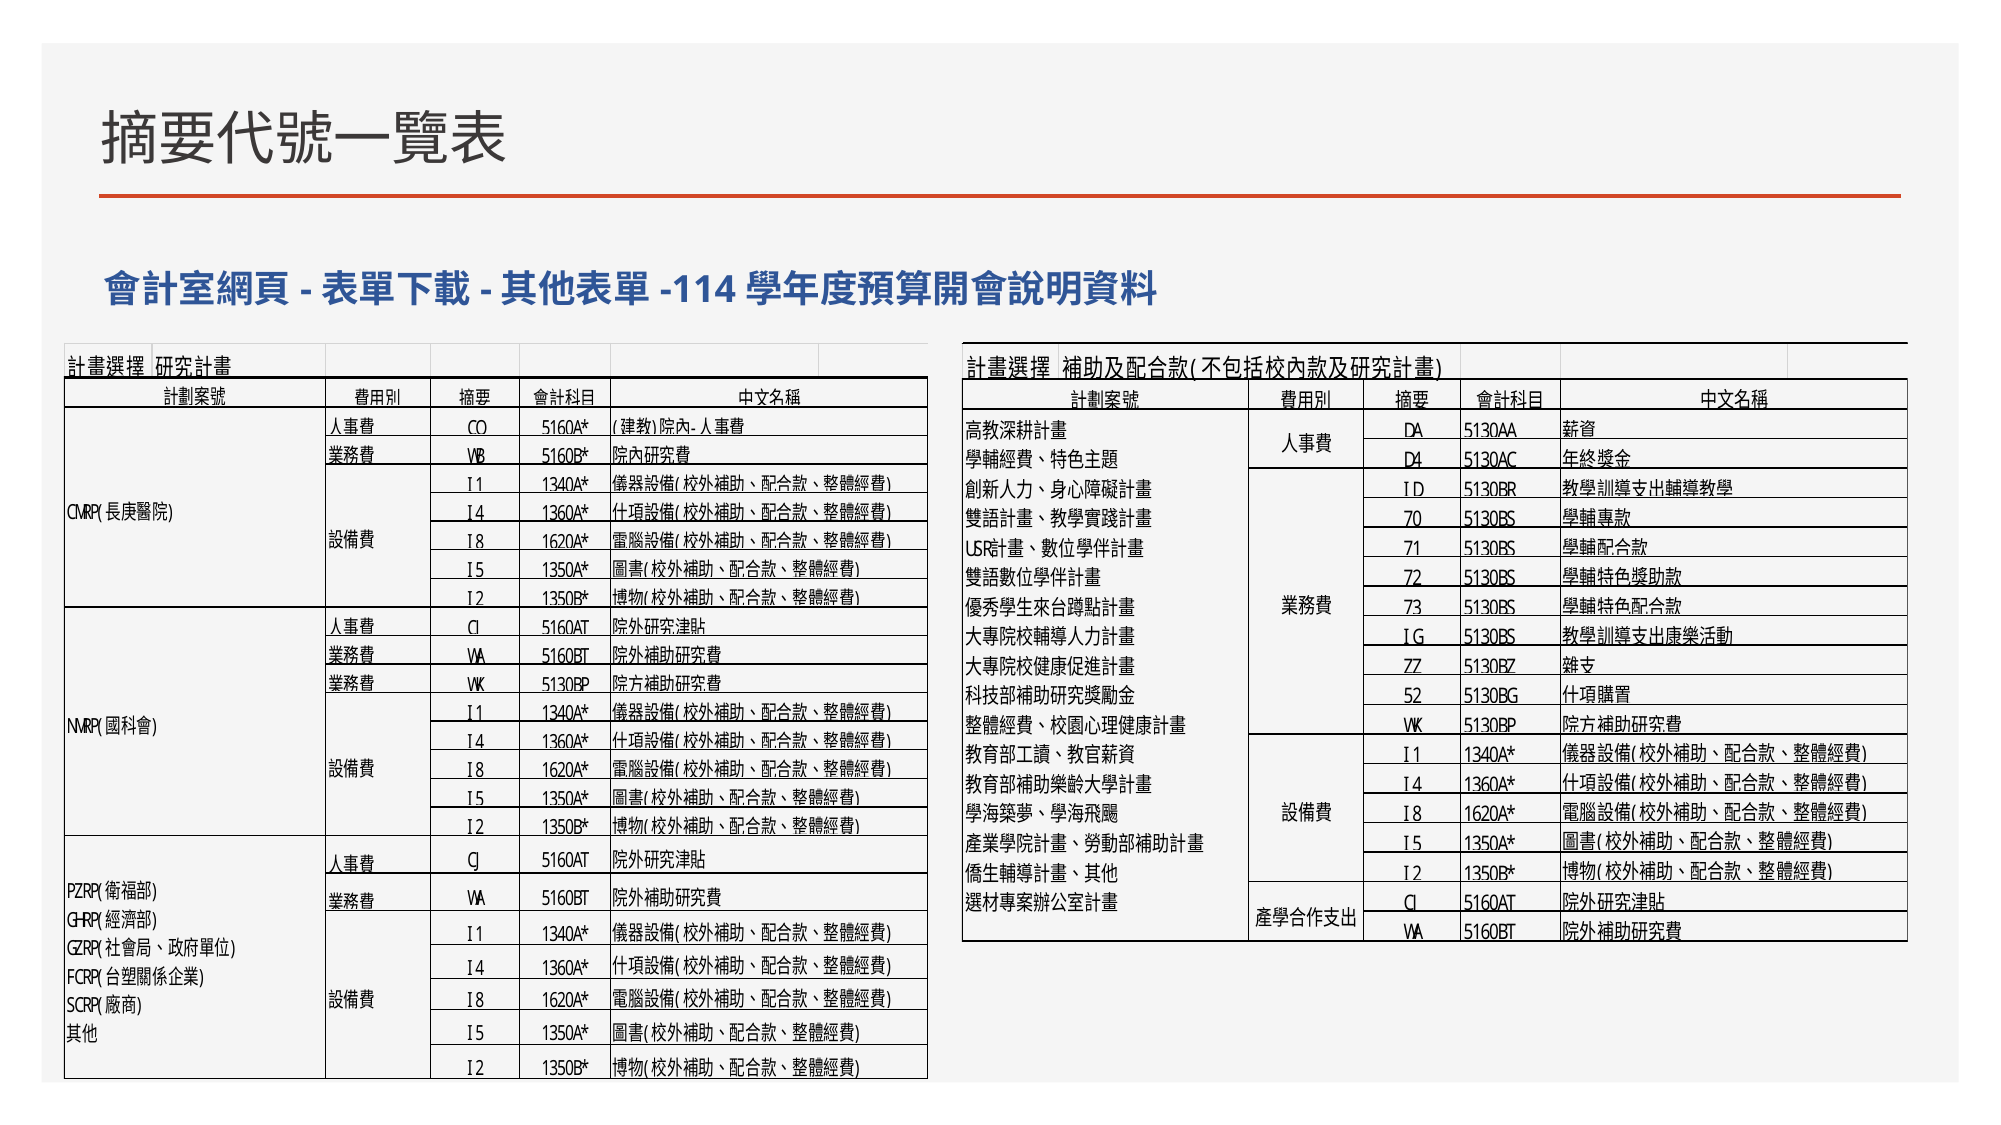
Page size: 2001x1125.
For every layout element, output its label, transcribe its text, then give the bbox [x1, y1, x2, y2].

title 摘要代號一覽表 [85, 73, 1214, 179]
picture [961, 342, 1909, 943]
picture [63, 342, 929, 1081]
list 會計室網頁-表單下載-其他表單-114學年度預算開會說明資料 [88, 235, 1909, 1112]
